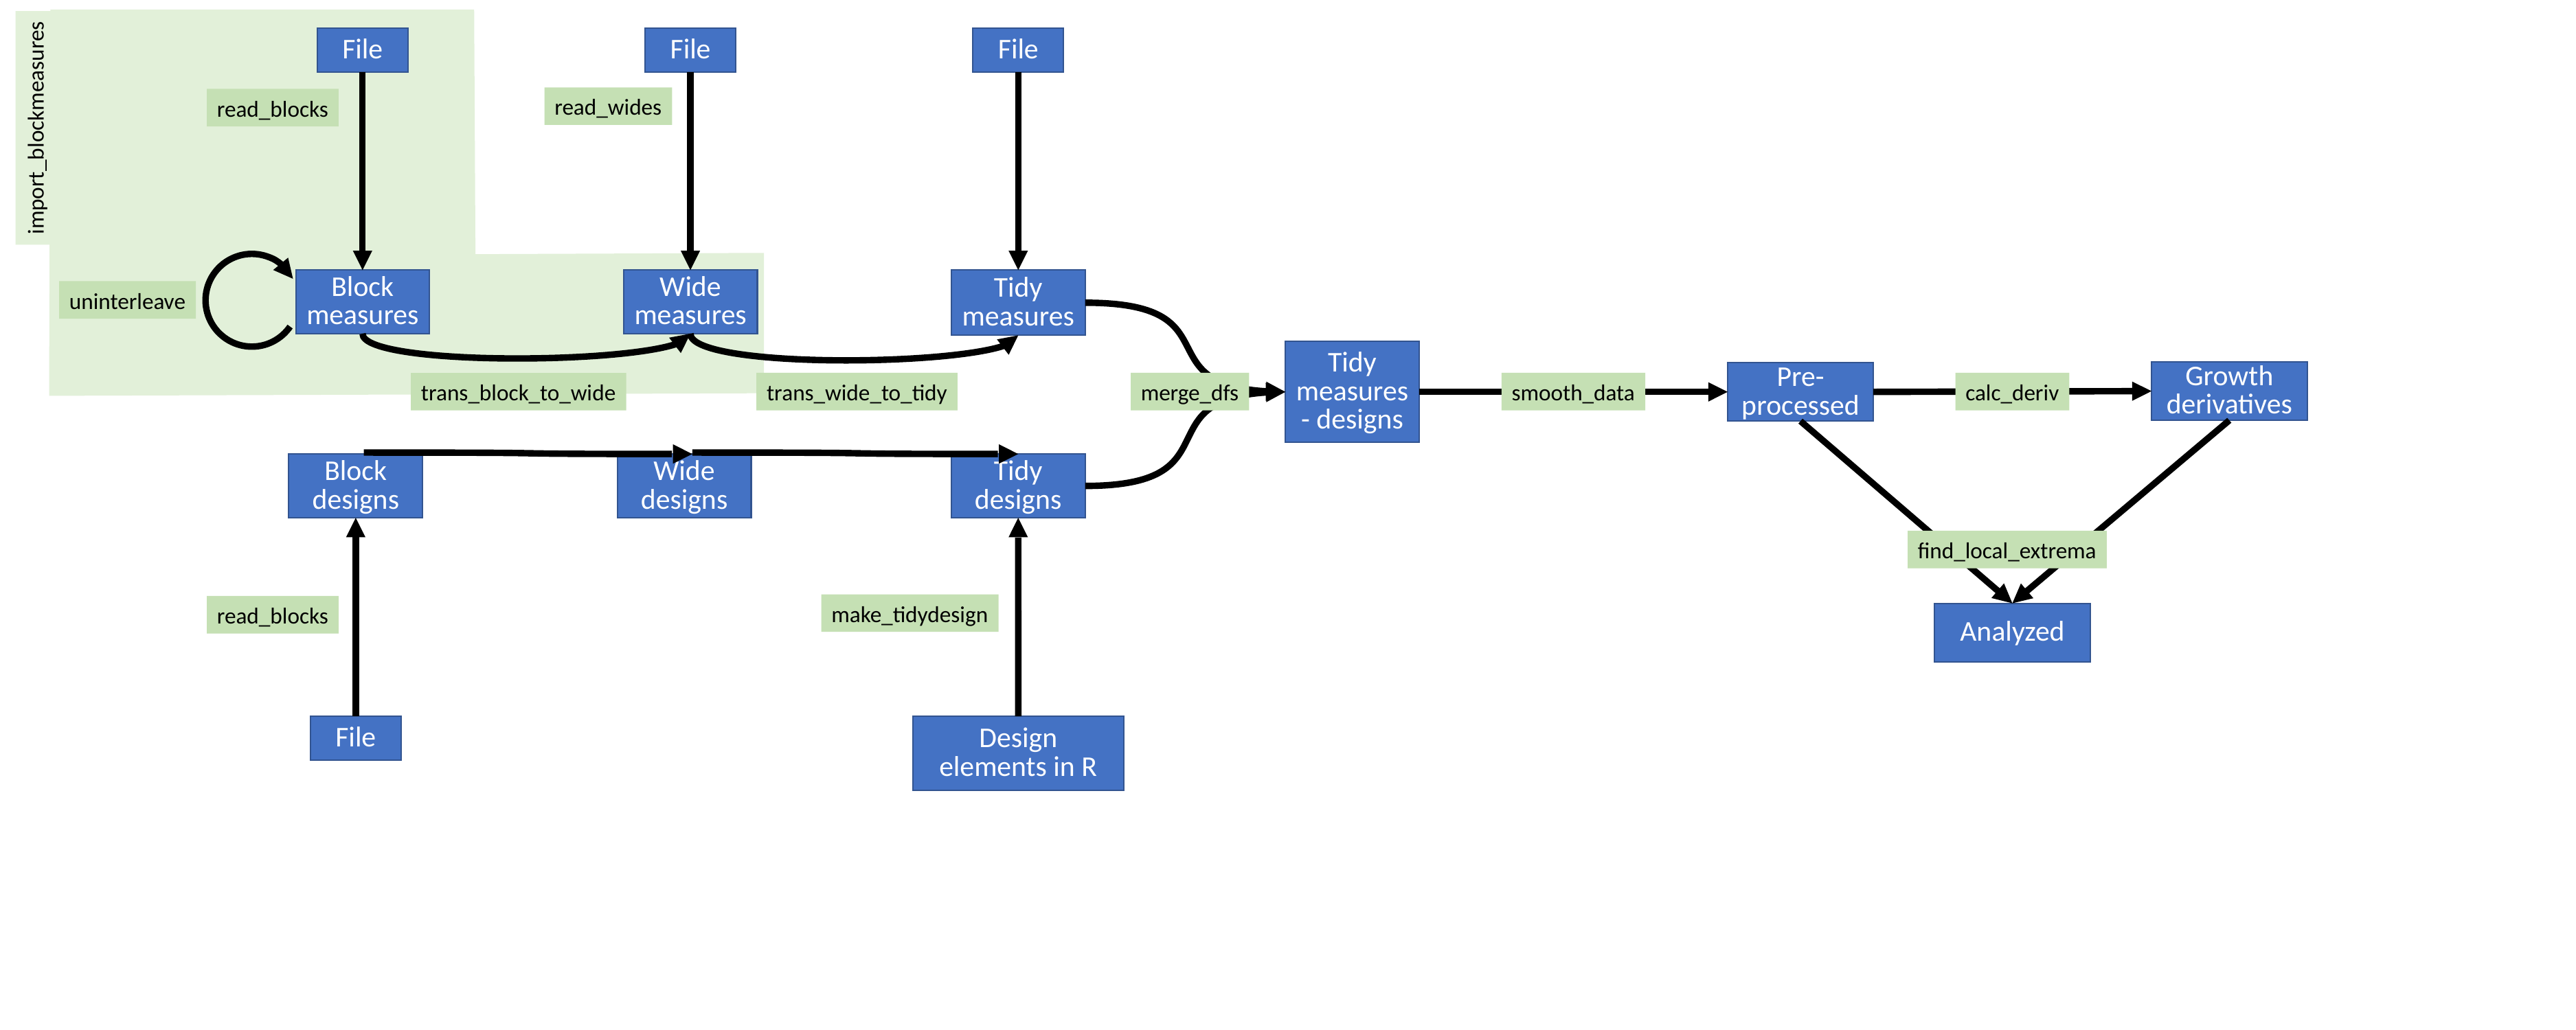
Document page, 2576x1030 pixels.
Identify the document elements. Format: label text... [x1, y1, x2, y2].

text_box File [644, 27, 736, 73]
text_box Tidy measures [951, 269, 1086, 336]
text_box trans_block_to_wide [529, 373, 626, 411]
text_box smooth_data [1501, 372, 1646, 391]
text_box [205, 253, 293, 347]
text_box read_blocks [207, 595, 339, 634]
text_box Block measures [295, 269, 430, 334]
text_box make_tidydesign [821, 594, 999, 632]
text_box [2012, 420, 2230, 604]
text_box calc_deriv [1955, 372, 2070, 391]
text_box Design elements in R [912, 716, 1125, 791]
text_box import_blockmeasures [15, 11, 54, 245]
text_box Block designs [288, 453, 423, 518]
text_box read_blocks [207, 89, 339, 127]
text_box read_wides [544, 87, 673, 125]
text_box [1085, 391, 1286, 486]
text_box trans_wide_to_tidy [756, 372, 853, 411]
text_box trans_block_to_wide [411, 373, 526, 411]
text_box Analyzed [1934, 604, 2091, 663]
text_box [1800, 421, 2012, 604]
text_box Wide measures [623, 269, 758, 334]
text_box File [972, 27, 1064, 73]
text_box Pre-processed [1727, 362, 1874, 422]
text_box calc_deriv [1955, 392, 2070, 411]
text_box File [317, 27, 409, 73]
text_box uninterleave [59, 281, 196, 319]
text_box Tidy measures- designs [1286, 341, 1420, 443]
text_box [527, 252, 689, 355]
text_box File [310, 716, 402, 761]
text_box Wide designs [617, 455, 752, 518]
text_box [48, 8, 526, 397]
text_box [1085, 302, 1286, 391]
text_box Growth derivatives [2151, 361, 2308, 421]
text_box trans_wide_to_tidy [857, 372, 958, 411]
text_box smooth_data [1501, 392, 1646, 411]
text_box [692, 252, 765, 354]
text_box Tidy designs [951, 453, 1086, 518]
text_box [529, 340, 765, 395]
